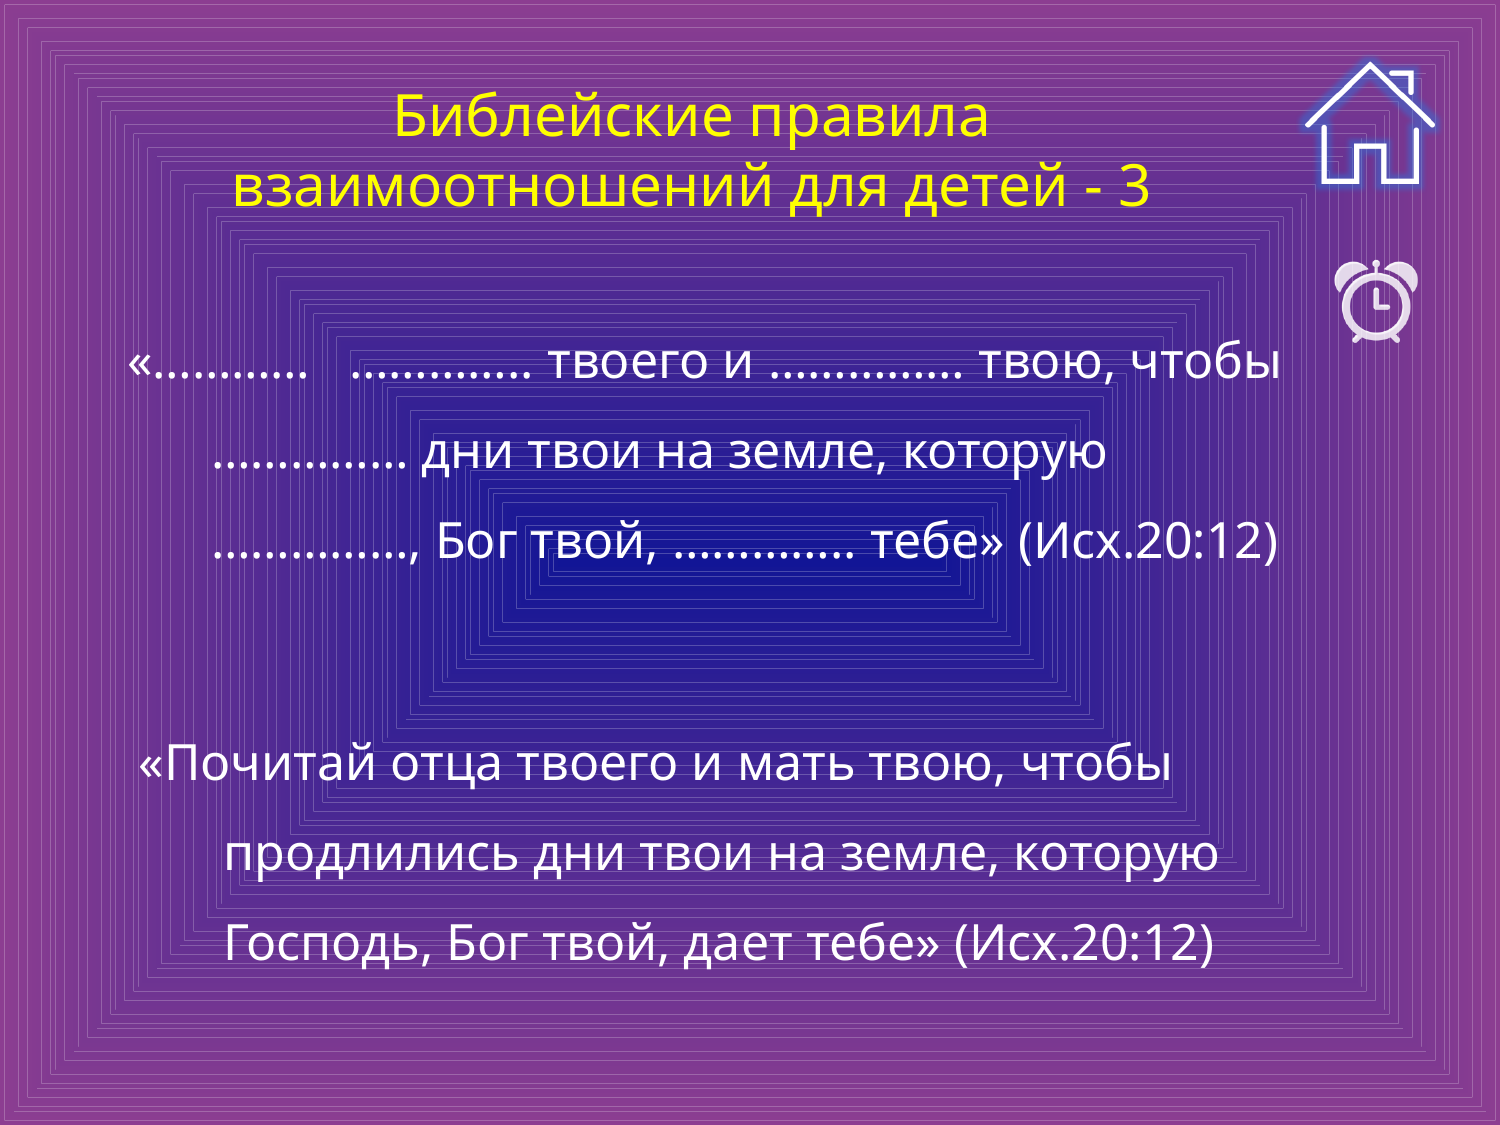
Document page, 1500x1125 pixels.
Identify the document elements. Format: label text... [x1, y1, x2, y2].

text_box «Почитай отца твоего и мать твою, чтобы продлились дни твои на земле, которую Господь, Бог твой, дает тебе» (Исх.20:12) [123, 692, 1365, 1035]
picture [1304, 54, 1435, 184]
picture [1328, 255, 1424, 350]
text_box Библейские правила взаимоотношений для детей - 3 [100, 54, 1284, 243]
list «………… ………….. твоего и …………… твою, чтобы …………… дни твои на земле, которую ……………, Бог твой, ………….. тебе» (Исх.20:12) [112, 290, 1329, 622]
